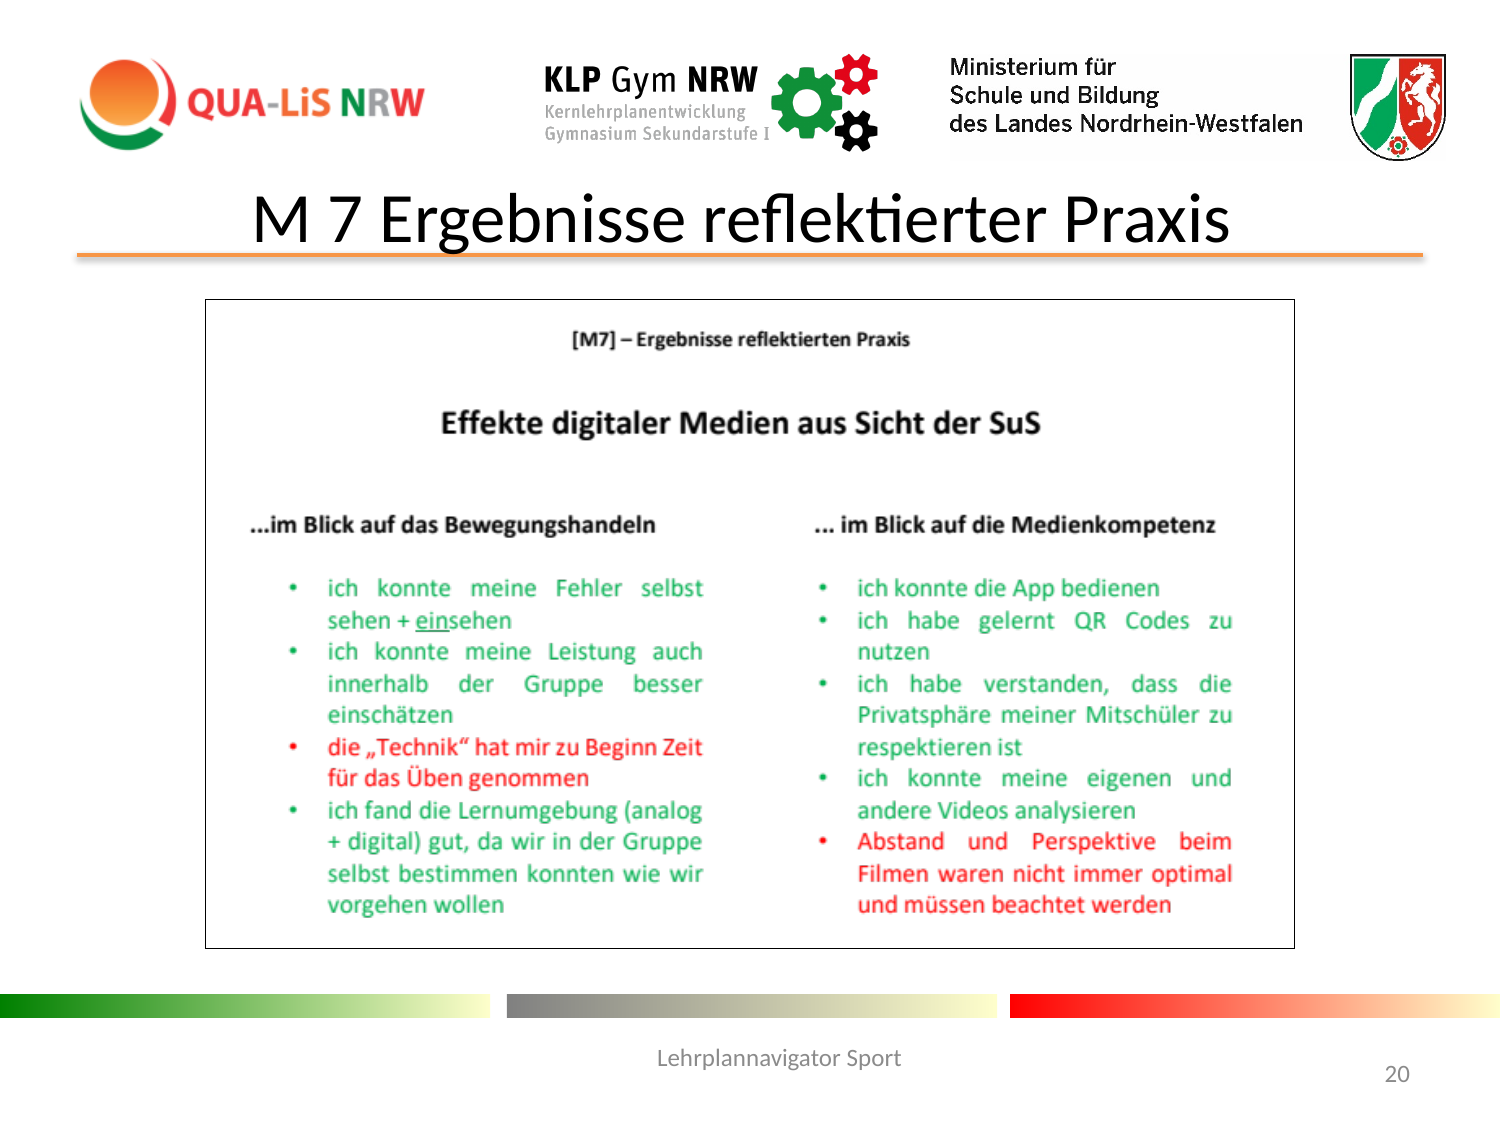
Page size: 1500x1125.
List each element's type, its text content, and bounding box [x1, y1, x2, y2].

picture [950, 54, 1446, 161]
title M 7 Ergebnisse reflektierter Praxis [75, 184, 1425, 244]
footer Lehrplannavigator Sport [561, 1017, 999, 1125]
picture [205, 299, 1295, 950]
picture [77, 52, 431, 154]
slide_number 20 [1328, 1042, 1425, 1103]
picture [501, 28, 908, 183]
